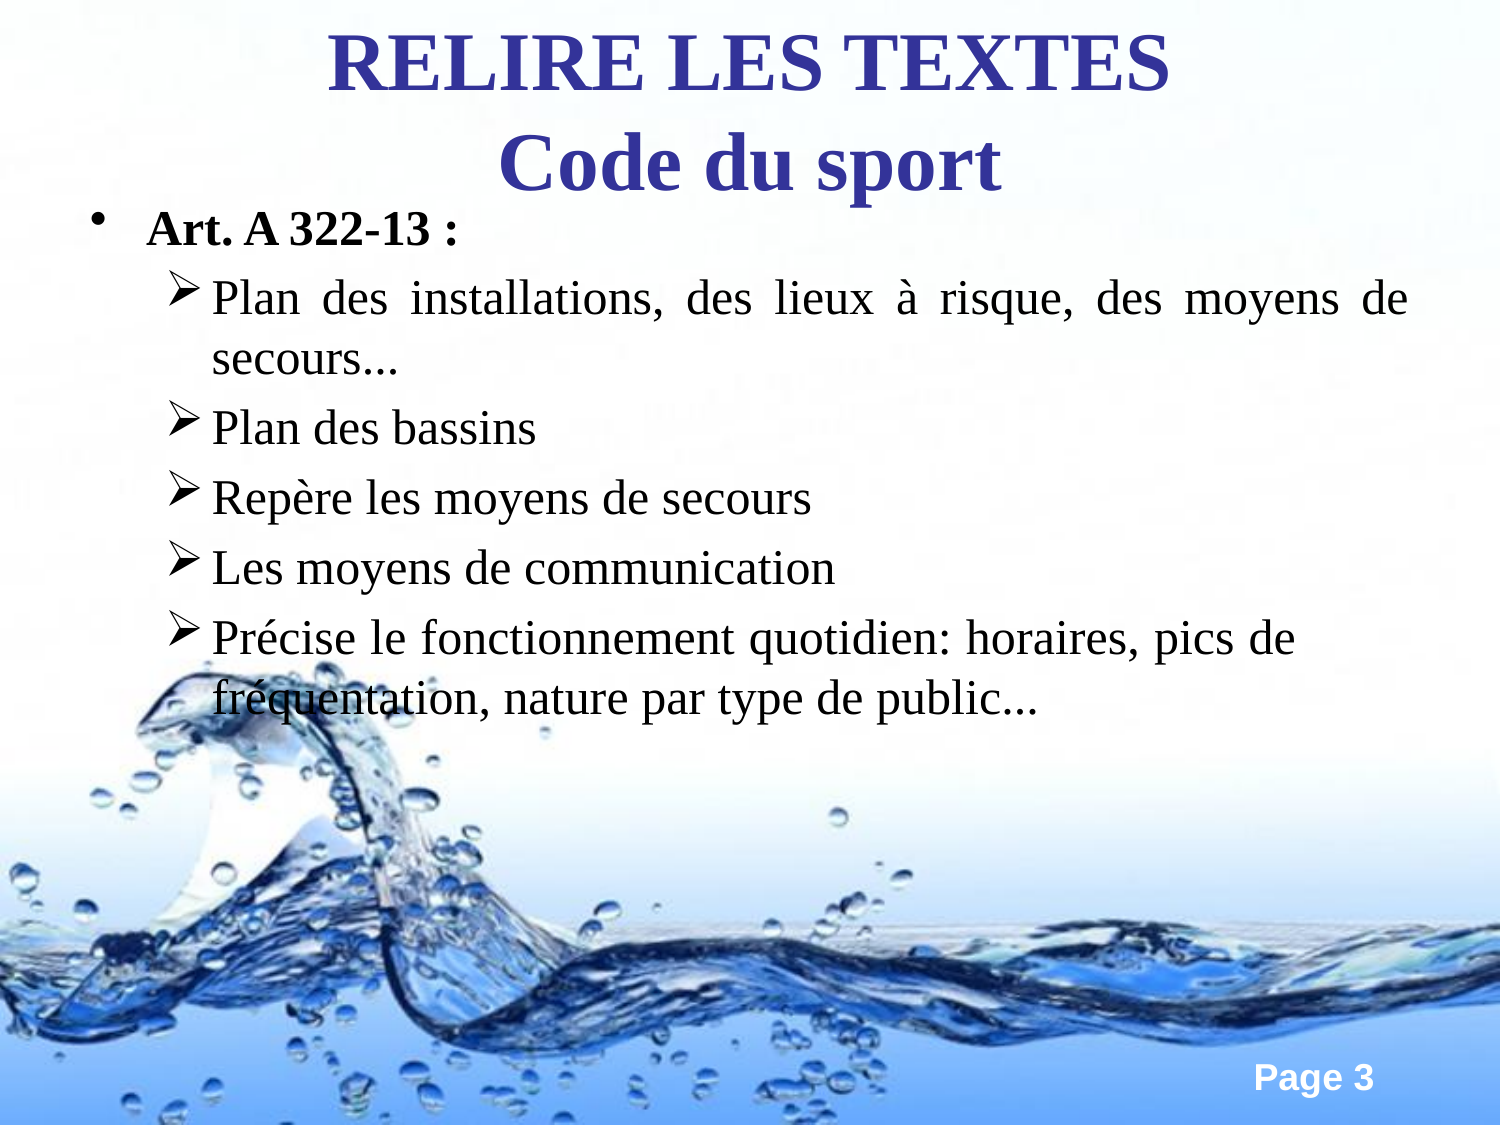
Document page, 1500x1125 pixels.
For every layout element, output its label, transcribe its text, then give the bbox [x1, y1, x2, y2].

list Art. A 322-13 : Plan des installations, des lieux à risque, des moyens de secours... Plan des bassins Repère les moyens de secours Les moyens de communication Précise le fonctionnement quotidien: horaires, pics de fréquentation, nature par type de public... [75, 187, 1425, 930]
title RELIRE LES TEXTES Code du sport [0, 0, 1500, 188]
picture [0, 188, 1500, 1125]
